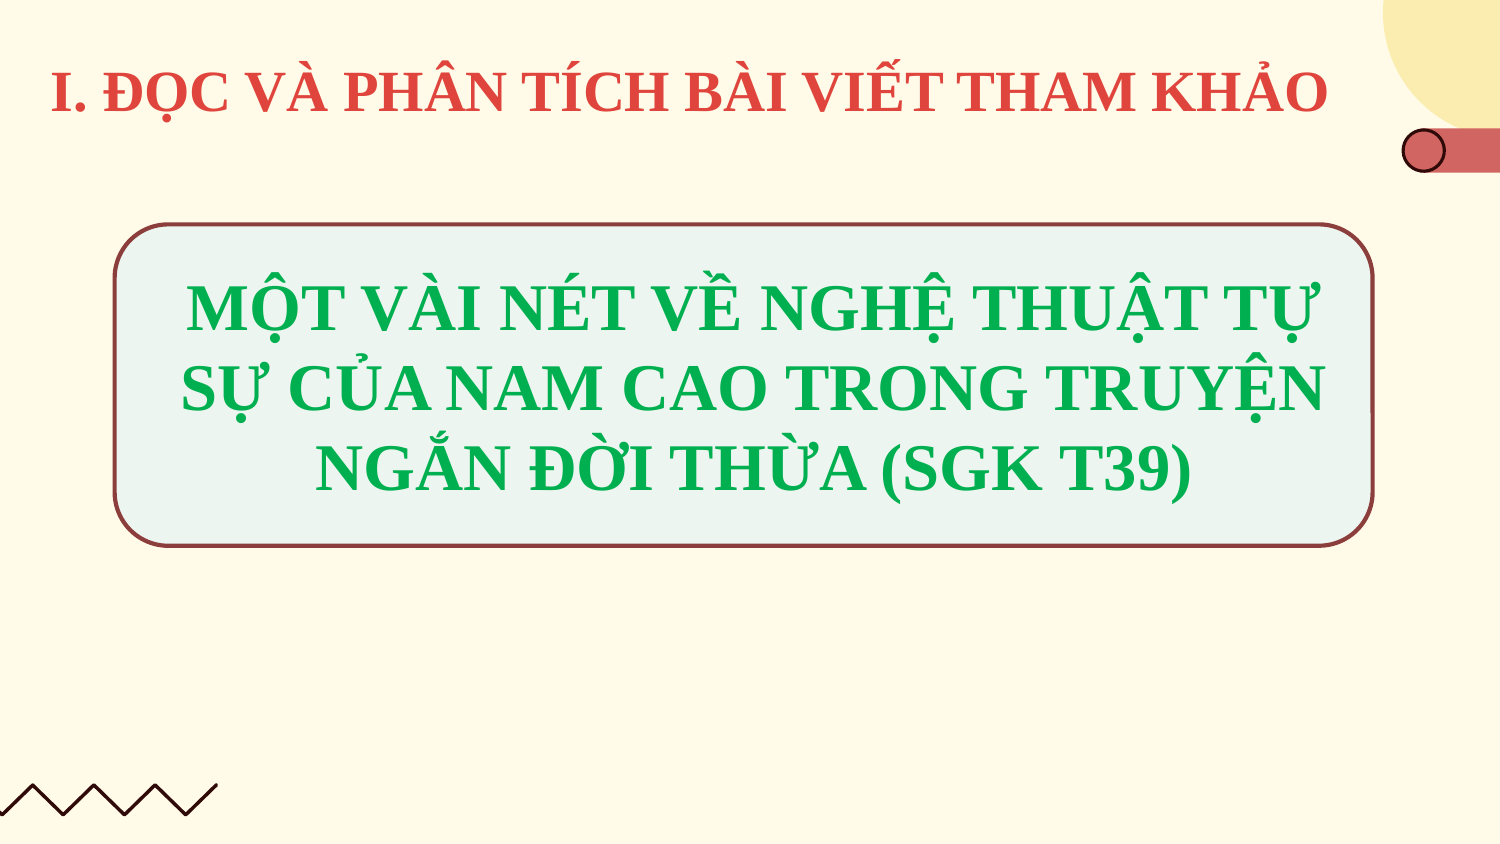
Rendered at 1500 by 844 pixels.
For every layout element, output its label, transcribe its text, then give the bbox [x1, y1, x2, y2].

title I. ĐỌC VÀ PHÂN TÍCH BÀI VIẾT THAM KHẢO [35, 37, 1385, 136]
text_box MỘT VÀI NÉT VỀ NGHỆ THUẬT TỰ SỰ CỦA NAM CAO TRONG TRUYỆN NGẮN ĐỜI THỪA (SGK T39) [158, 256, 1350, 511]
text_box [112, 222, 1375, 548]
